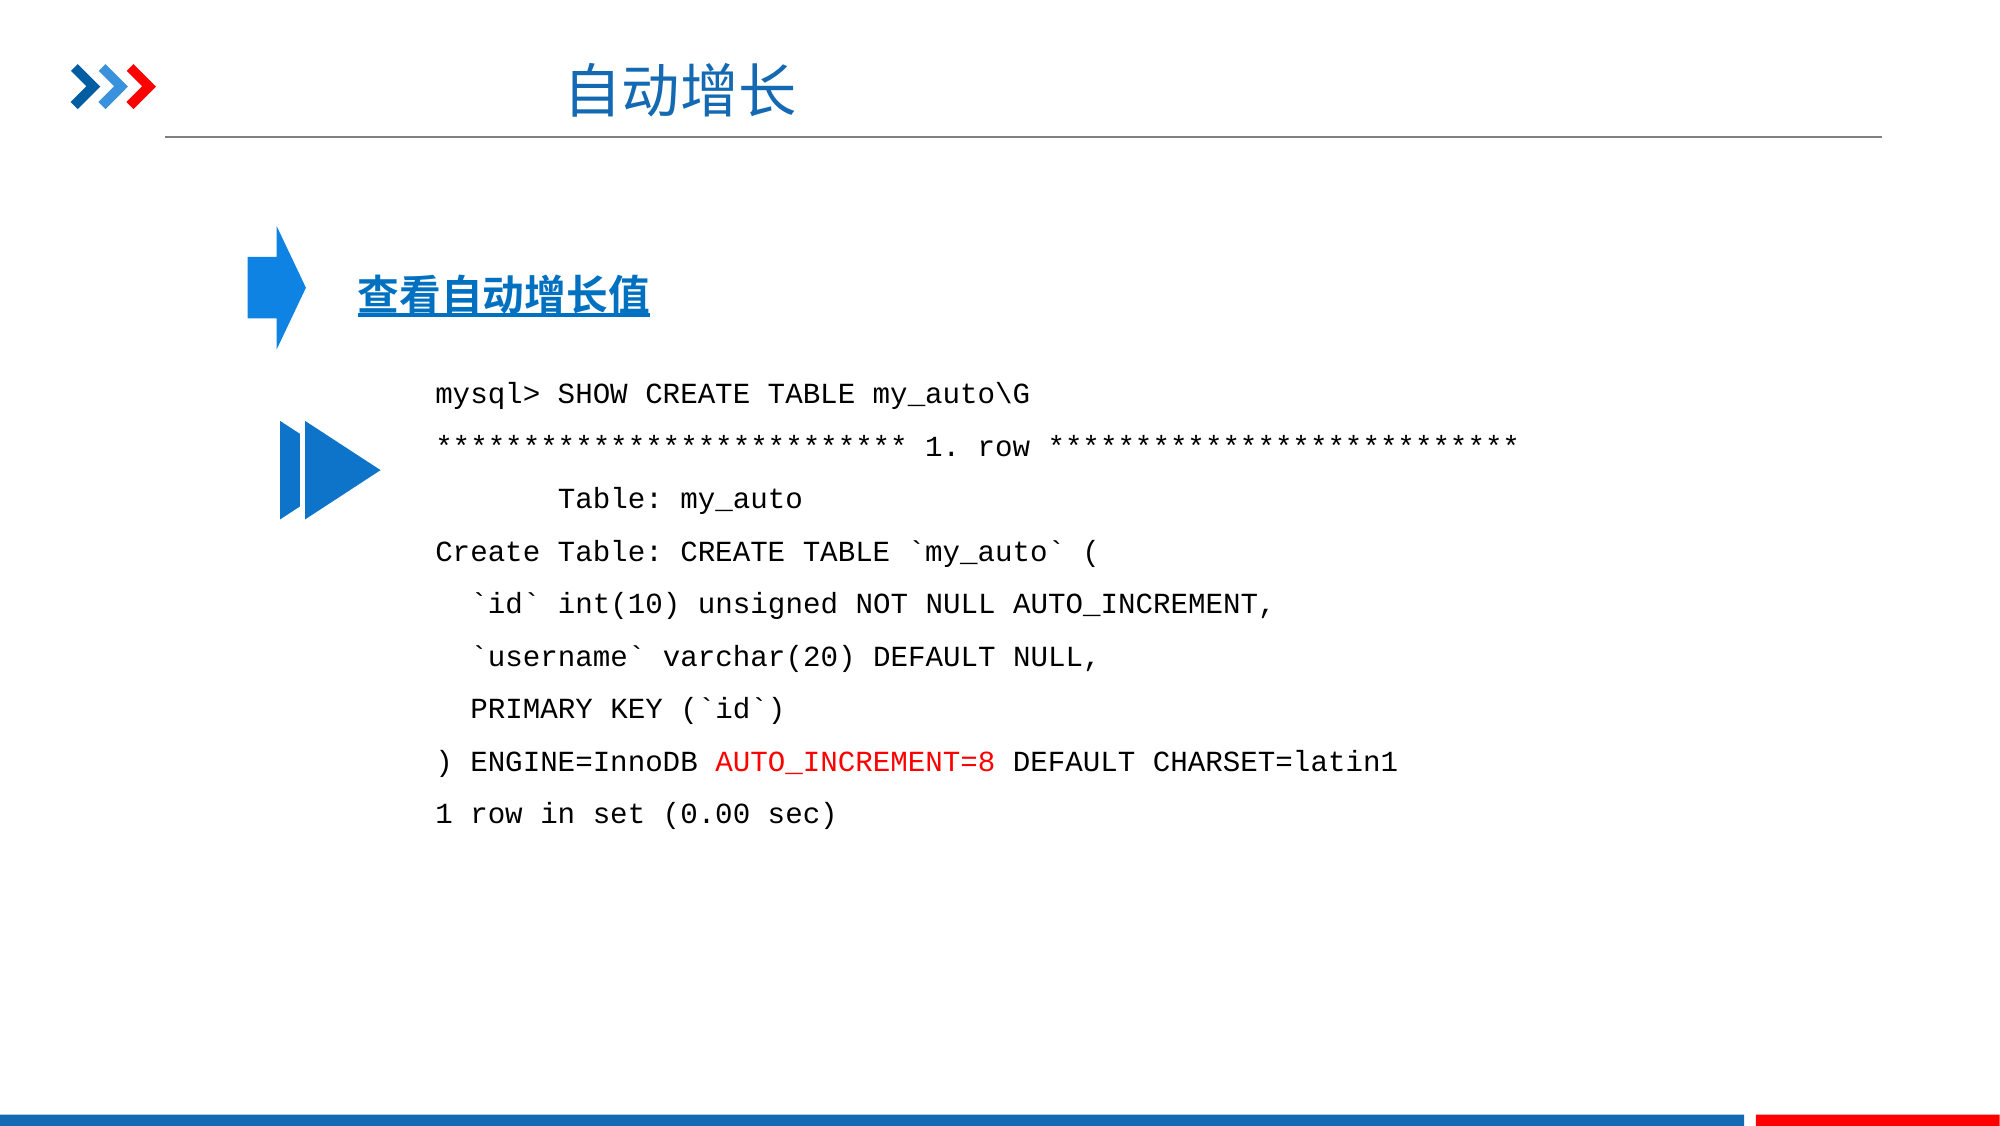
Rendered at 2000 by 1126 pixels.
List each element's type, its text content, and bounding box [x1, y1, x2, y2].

text_box mysql> SHOW CREATE TABLE my_auto\G *************************** 1. row *************************** Table: my_auto Create Table: CREATE TABLE `my_auto` ( `id` int(10) unsigned NOT NULL AUTO_INCREMENT, `username` varchar(20) DEFAULT NULL, PRIMARY KEY (`id`) ) ENGINE=InnoDB AUTO_INCREMENT=8 DEFAULT CHARSET=latin1 1 row in set (0.00 sec) [383, 349, 1707, 837]
title 自动增长 [521, 25, 1296, 153]
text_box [277, 416, 386, 525]
text_box [247, 226, 306, 350]
text_box 查看自动增长值 [342, 261, 665, 326]
